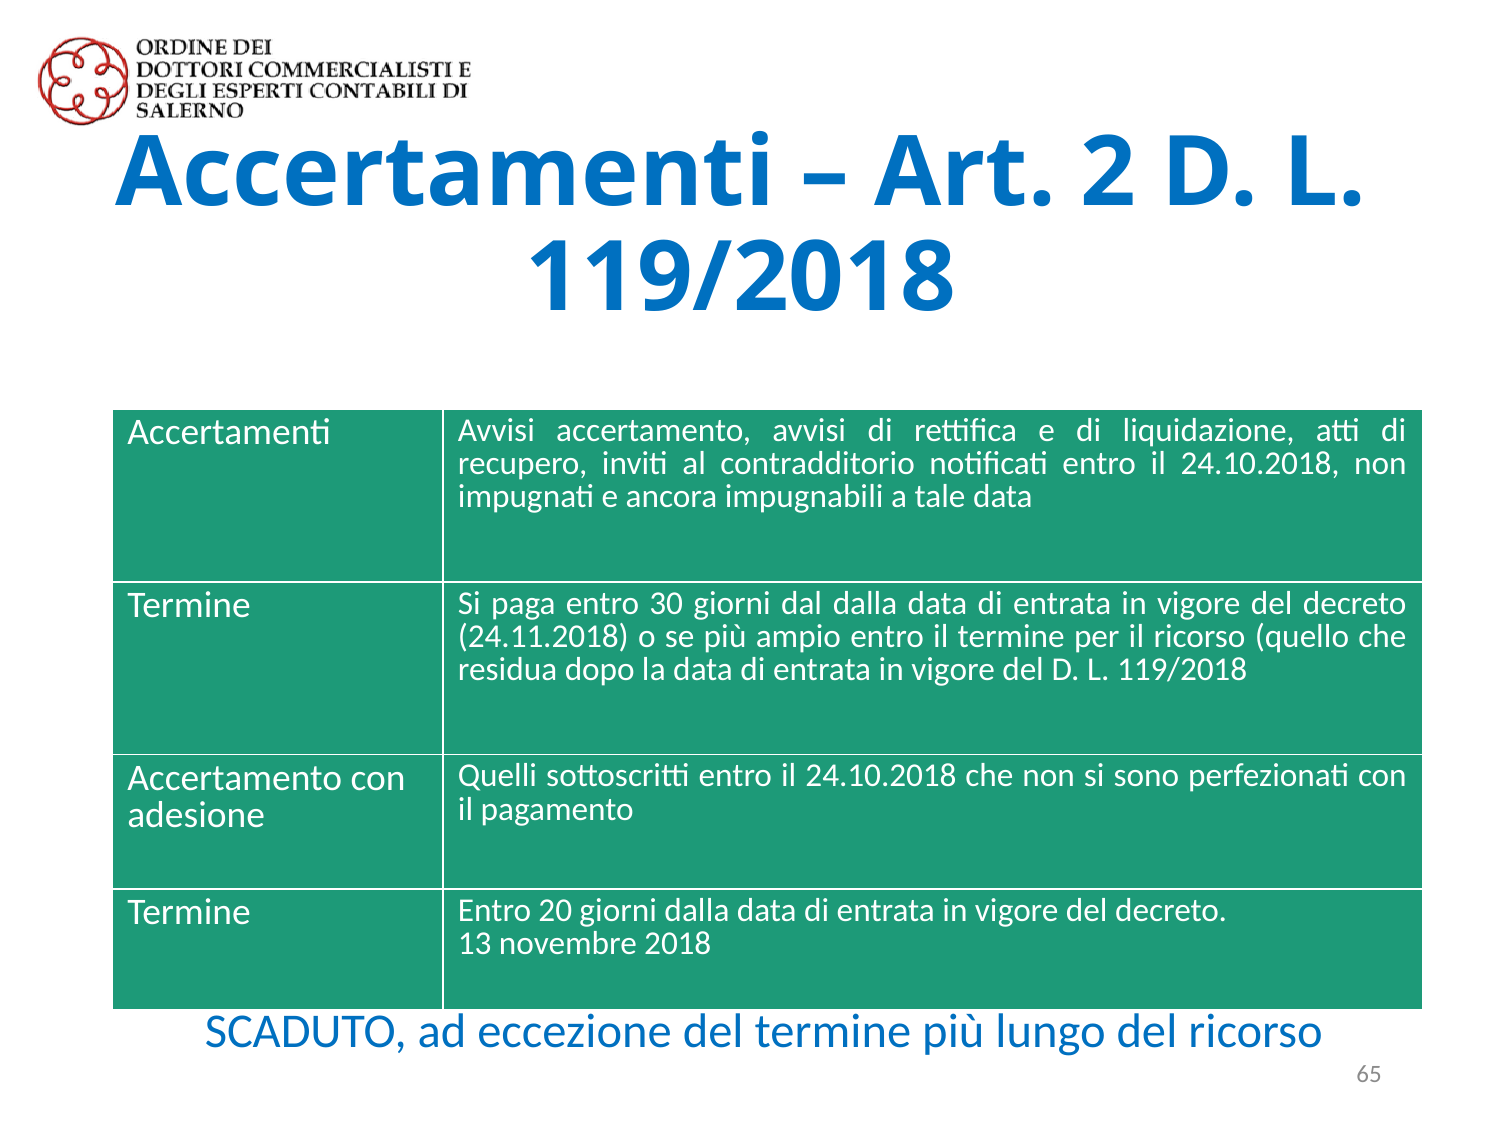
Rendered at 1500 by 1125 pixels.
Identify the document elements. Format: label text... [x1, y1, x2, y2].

table_cell Quelli sottoscritti entro il 24.10.2018 che non si sono perfezionati con il pagamento [444, 755, 1422, 888]
title Accertamenti – Art. 2 D. L. 119/2018 [58, 113, 1424, 340]
table_cell Si paga entro 30 giorni dal dalla data di entrata in vigore del decreto (24.11.2018) o se più ampio entro il termine per il ricorso (quello che residua dopo la data di entrata in vigore del D. L. 119/2018 [444, 583, 1422, 754]
subtitle SCADUTO, ad eccezione del termine più lungo del ricorso [105, 339, 1424, 1071]
picture [29, 29, 479, 127]
slide_number 65 [1059, 1042, 1397, 1103]
table_cell Termine [113, 583, 442, 754]
table_cell Entro 20 giorni dalla data di entrata in vigore del decreto. 13 novembre 2018 [444, 890, 1422, 1009]
table_header Avvisi accertamento, avvisi di rettifica e di liquidazione, atti di recupero, inviti al contradditorio notificati entro il 24.10.2018, non impugnati e ancora impugnabili a tale data [444, 410, 1422, 581]
table_cell Termine [113, 890, 442, 1009]
table_cell Accertamento con adesione [113, 755, 442, 888]
table_header Accertamenti [113, 410, 442, 581]
